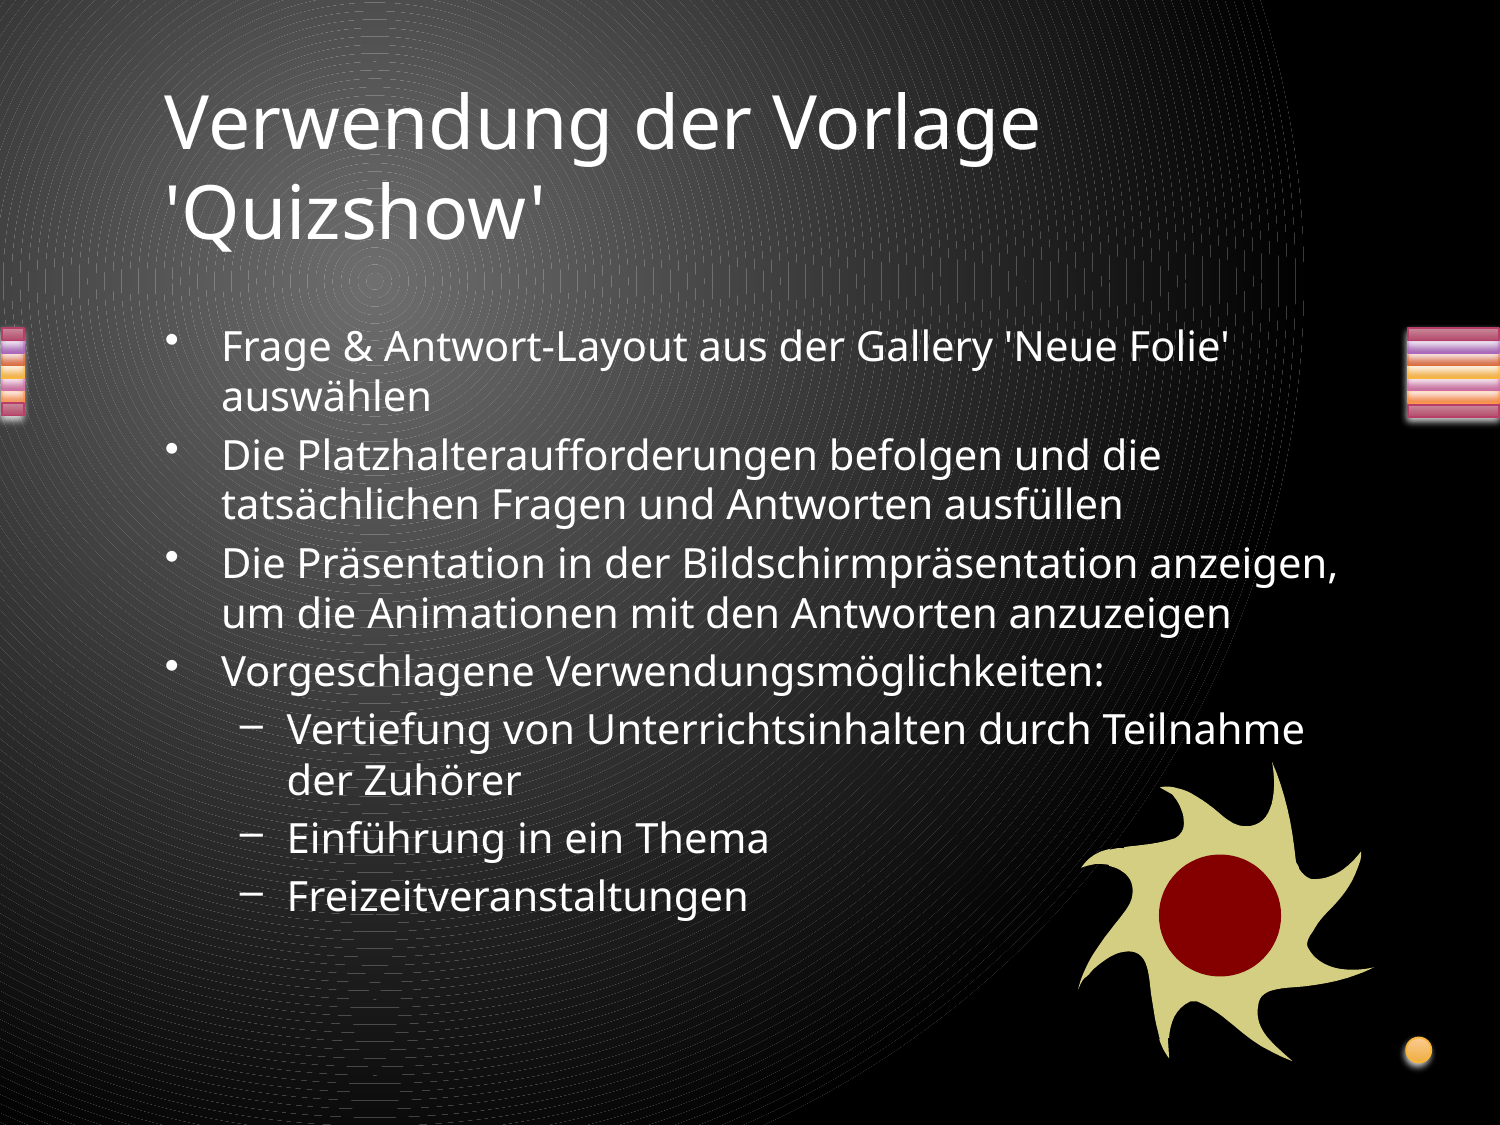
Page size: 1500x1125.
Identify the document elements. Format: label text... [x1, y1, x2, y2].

picture [1077, 761, 1375, 1062]
title Verwendung der Vorlage 'Quizshow' [150, 75, 1413, 263]
list Frage & Antwort-Layout aus der Gallery 'Neue Folie' auswählen Die Platzhalteraufforderungen befolgen und die tatsächlichen Fragen und Antworten ausfüllen Die Präsentation in der Bildschirmpräsentation anzeigen, um die Animationen mit den Antworten anzuzeigen Vorgeschlagene Verwendungsmöglichkeiten: Vertiefung von Unterrichtsinhalten durch Teilnahme der Zuhörer Einführung in ein Thema Freizeitveranstaltungen [150, 312, 1375, 1005]
